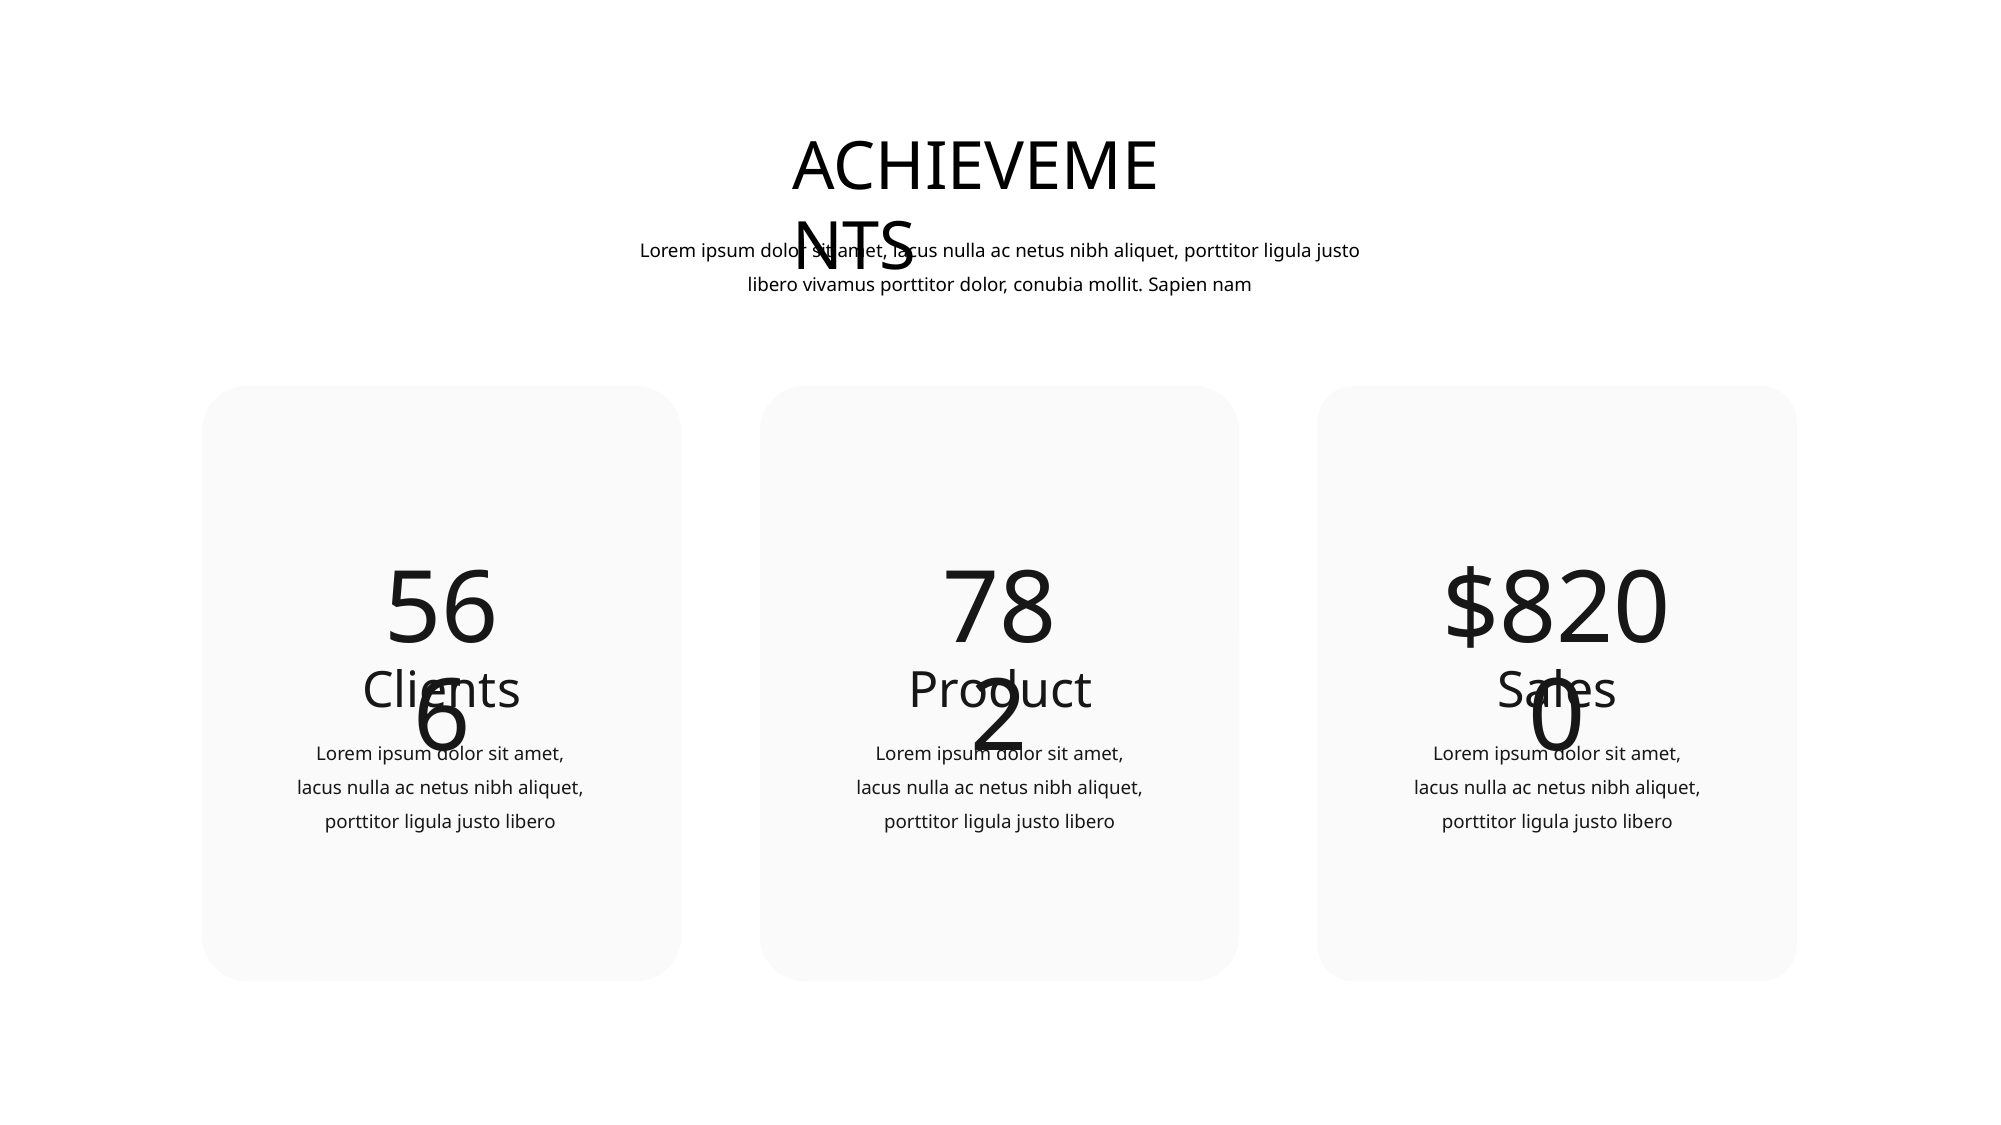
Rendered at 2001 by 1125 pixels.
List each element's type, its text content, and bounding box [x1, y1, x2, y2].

text_box Lorem ipsum dolor sit amet, lacus nulla ac netus nibh aliquet, porttitor ligula justo libero vivamus porttitor dolor, conubia mollit. Sapien nam [613, 220, 1386, 303]
picture [201, 385, 682, 982]
text_box ACHIEVEMENTS [777, 115, 1222, 220]
picture [1317, 385, 1797, 982]
picture [759, 385, 1240, 982]
